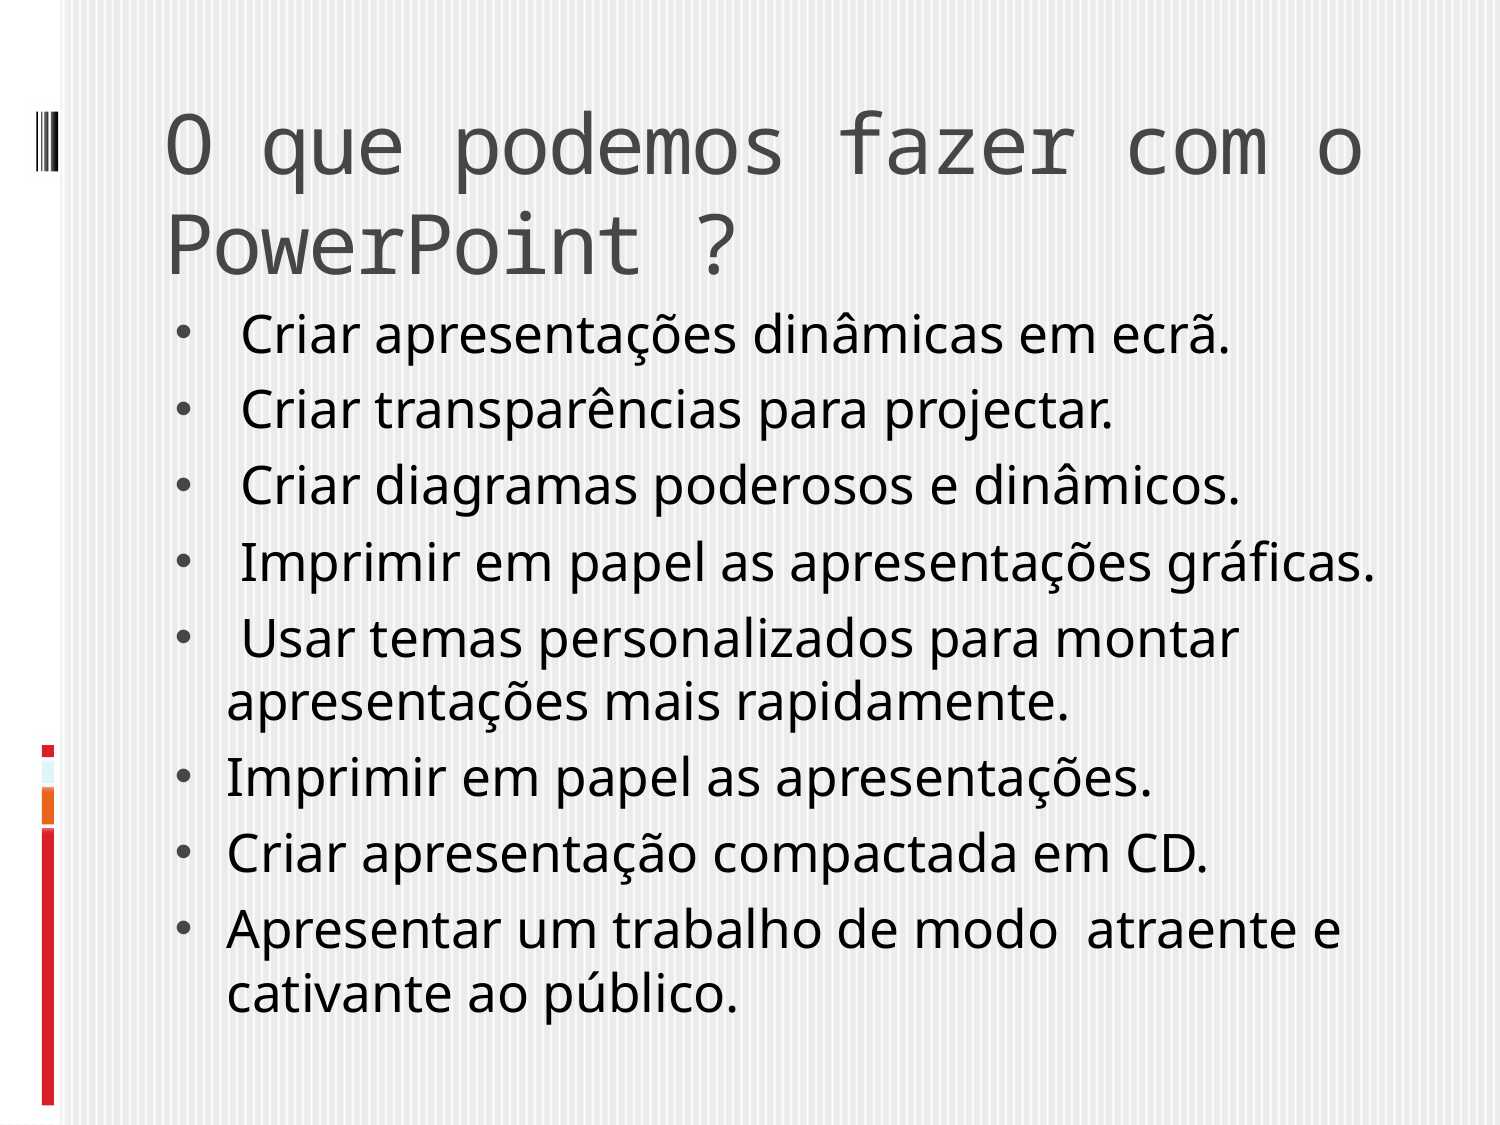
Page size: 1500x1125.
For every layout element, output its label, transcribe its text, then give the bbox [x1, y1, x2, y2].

title O que podemos fazer com o PowerPoint ? [150, 83, 1425, 234]
list Criar apresentações dinâmicas em ecrã. Criar transparências para projectar. Criar diagramas poderosos e dinâmicos. Imprimir em papel as apresentações gráficas. Usar temas personalizados para montar apresentações mais rapidamente. Imprimir em papel as apresentações. Criar apresentação compactada em CD. Apresentar um trabalho de modo atraente e cativante ao público. [150, 292, 1425, 1043]
